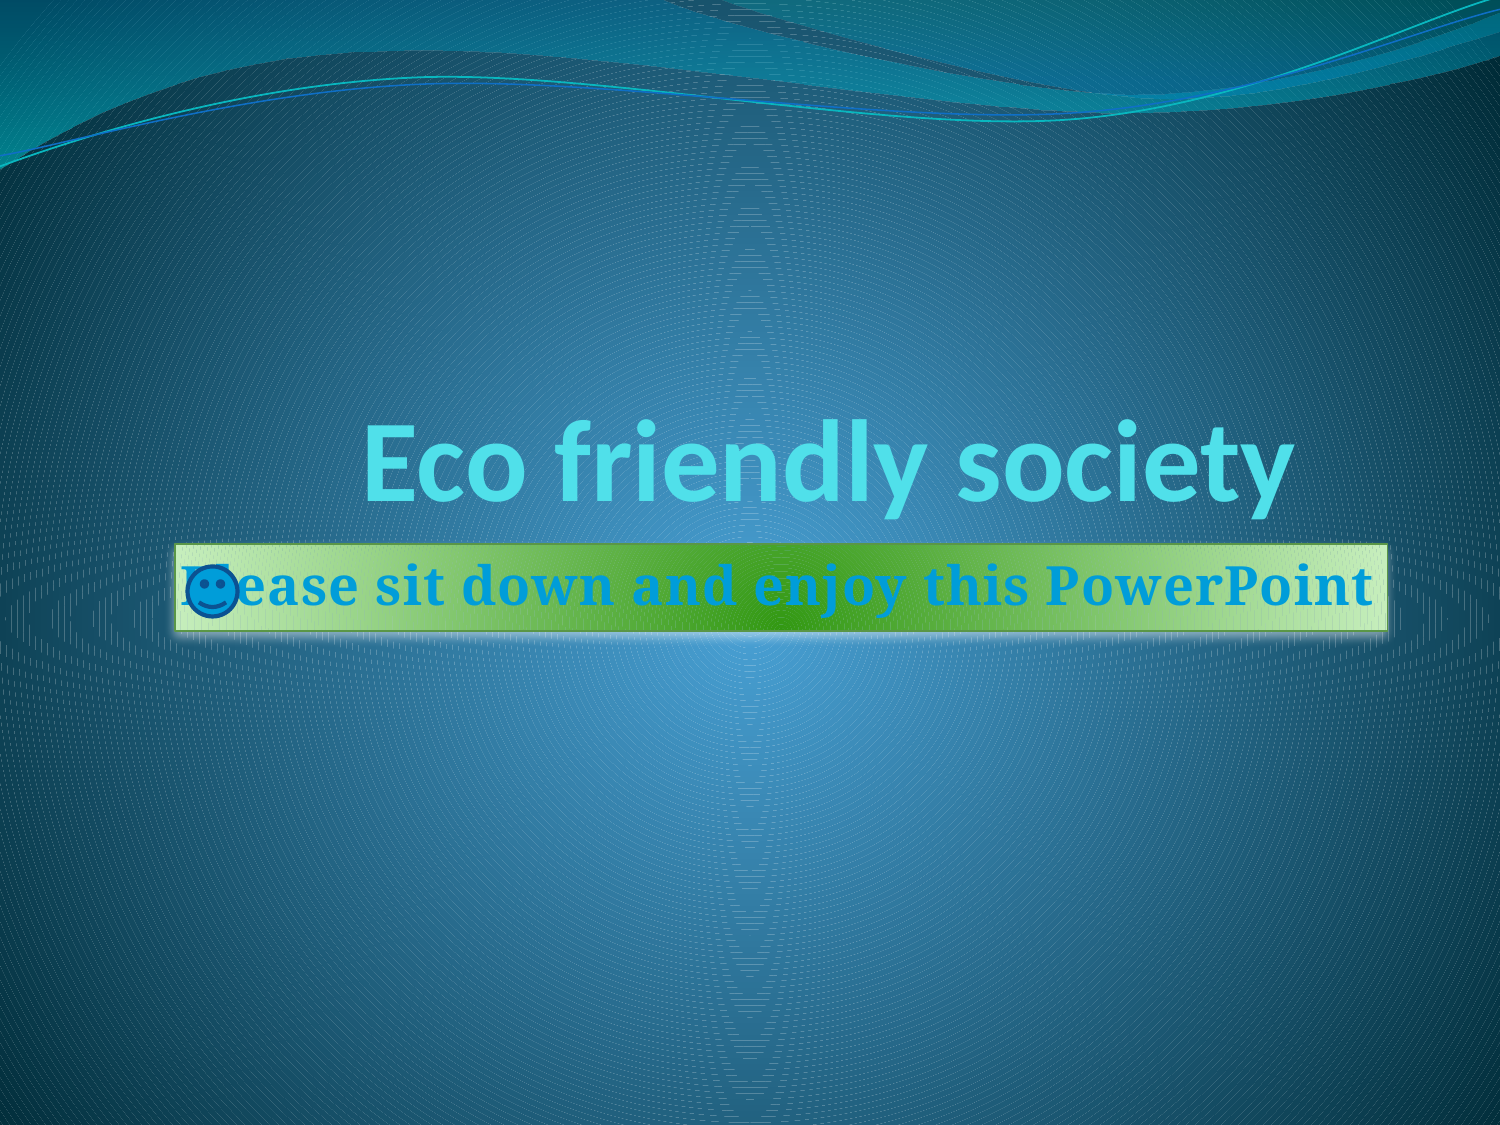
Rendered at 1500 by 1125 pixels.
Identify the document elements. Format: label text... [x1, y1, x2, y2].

subtitle Please sit down and enjoy this PowerPoint [174, 543, 1388, 632]
text_box [185, 564, 240, 619]
title Eco friendly society [262, 224, 1300, 525]
